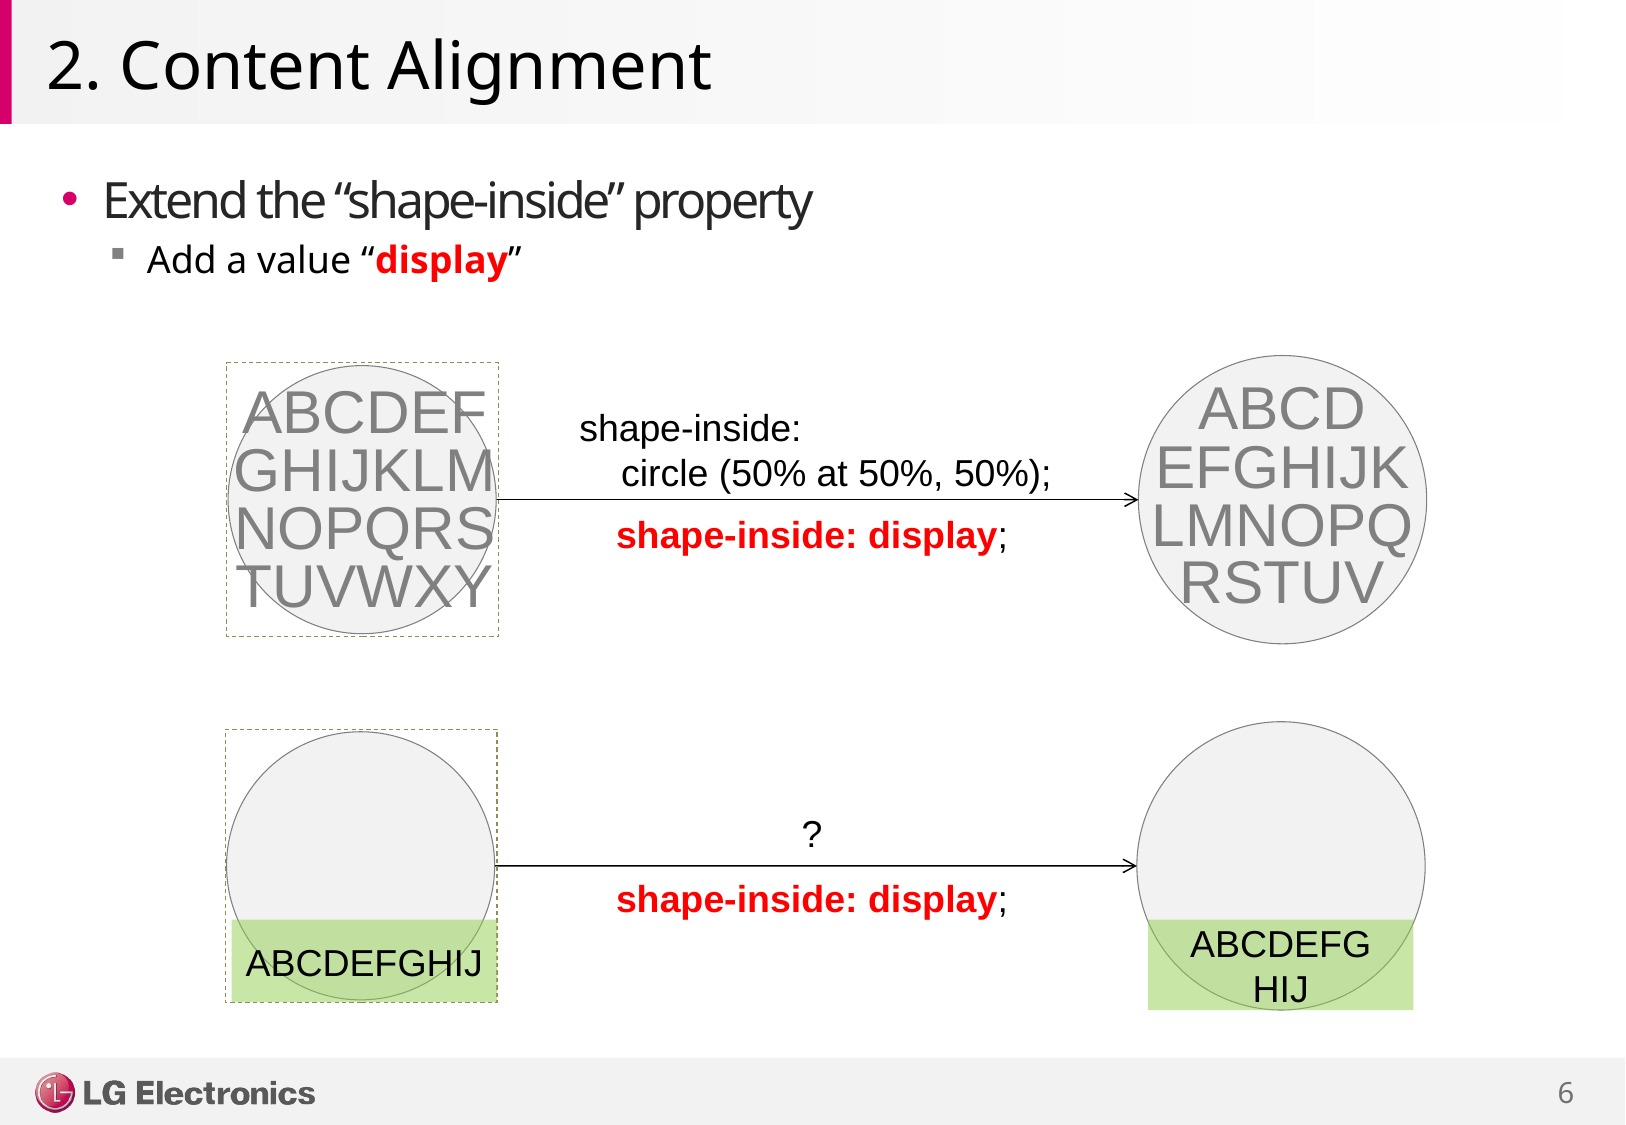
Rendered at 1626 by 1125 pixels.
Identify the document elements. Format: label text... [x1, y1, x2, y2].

title 2. Content Alignment [31, 11, 1593, 114]
text_box [1136, 721, 1426, 922]
text_box shape-inside: circle (50% at 50%, 50%); [564, 397, 1068, 499]
text_box [210, 715, 518, 1024]
text_box shape-inside: display; [601, 509, 1024, 564]
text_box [211, 348, 519, 658]
text_box ? [786, 803, 838, 863]
text_box ABCDEFGHIJ [231, 919, 498, 1003]
picture [32, 1071, 317, 1113]
text_box shape-inside: display; [601, 875, 1024, 928]
list Extend the “shape-inside” property Add a value “display” [31, 160, 1594, 1047]
text_box ABCDEFG HIJ [1148, 919, 1414, 1011]
text_box [225, 729, 498, 1003]
text_box ABCD EFGHIJK LMNOPQ RSTUV [1138, 355, 1427, 644]
text_box [226, 731, 495, 919]
